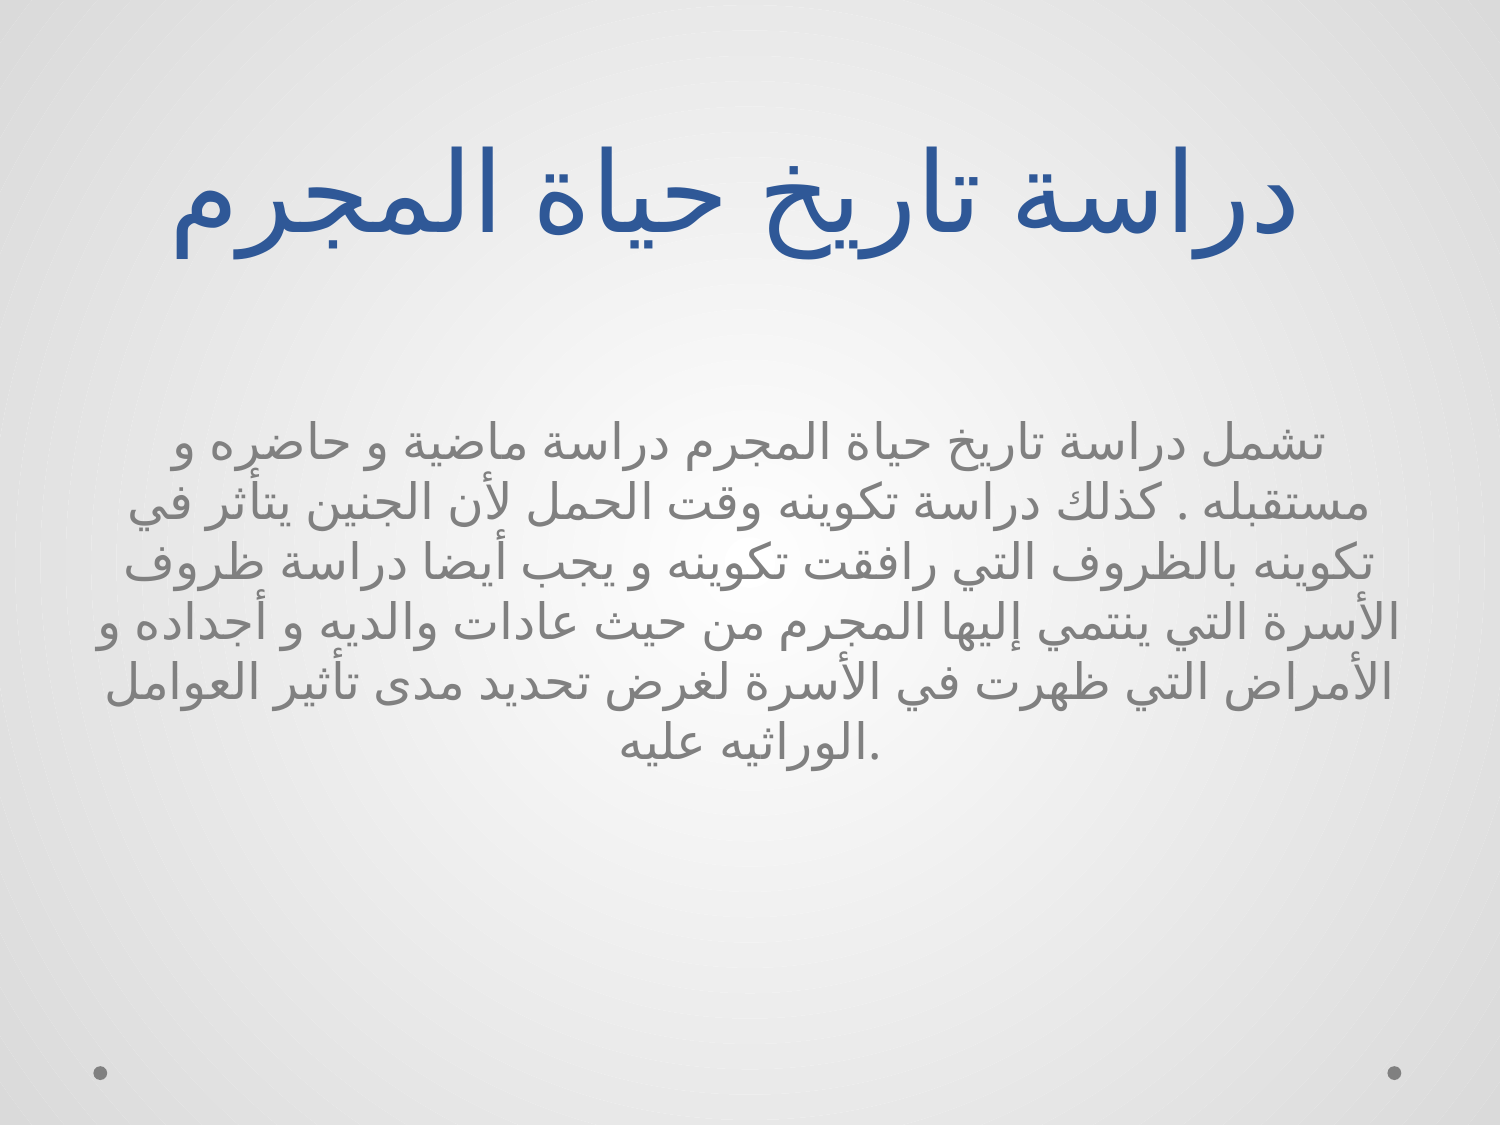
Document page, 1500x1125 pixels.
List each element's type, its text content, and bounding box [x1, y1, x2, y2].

title دراسة تاريخ حياة المجرم [75, 0, 1425, 262]
list تشمل دراسة تاريخ حياة المجرم دراسة ماضية و حاضره و مستقبله . كذلك دراسة تكوينه وقت الحمل لأن الجنين يتأثر في تكوينه بالظروف التي رافقت تكوينه و يجب أيضا دراسة ظروف الأسرة التي ينتمي إليها المجرم من حيث عادات والديه و أجداده و الأمراض التي ظهرت في الأسرة لغرض تحديد مدى تأثير العوامل الوراثيه عليه. [75, 262, 1425, 1005]
